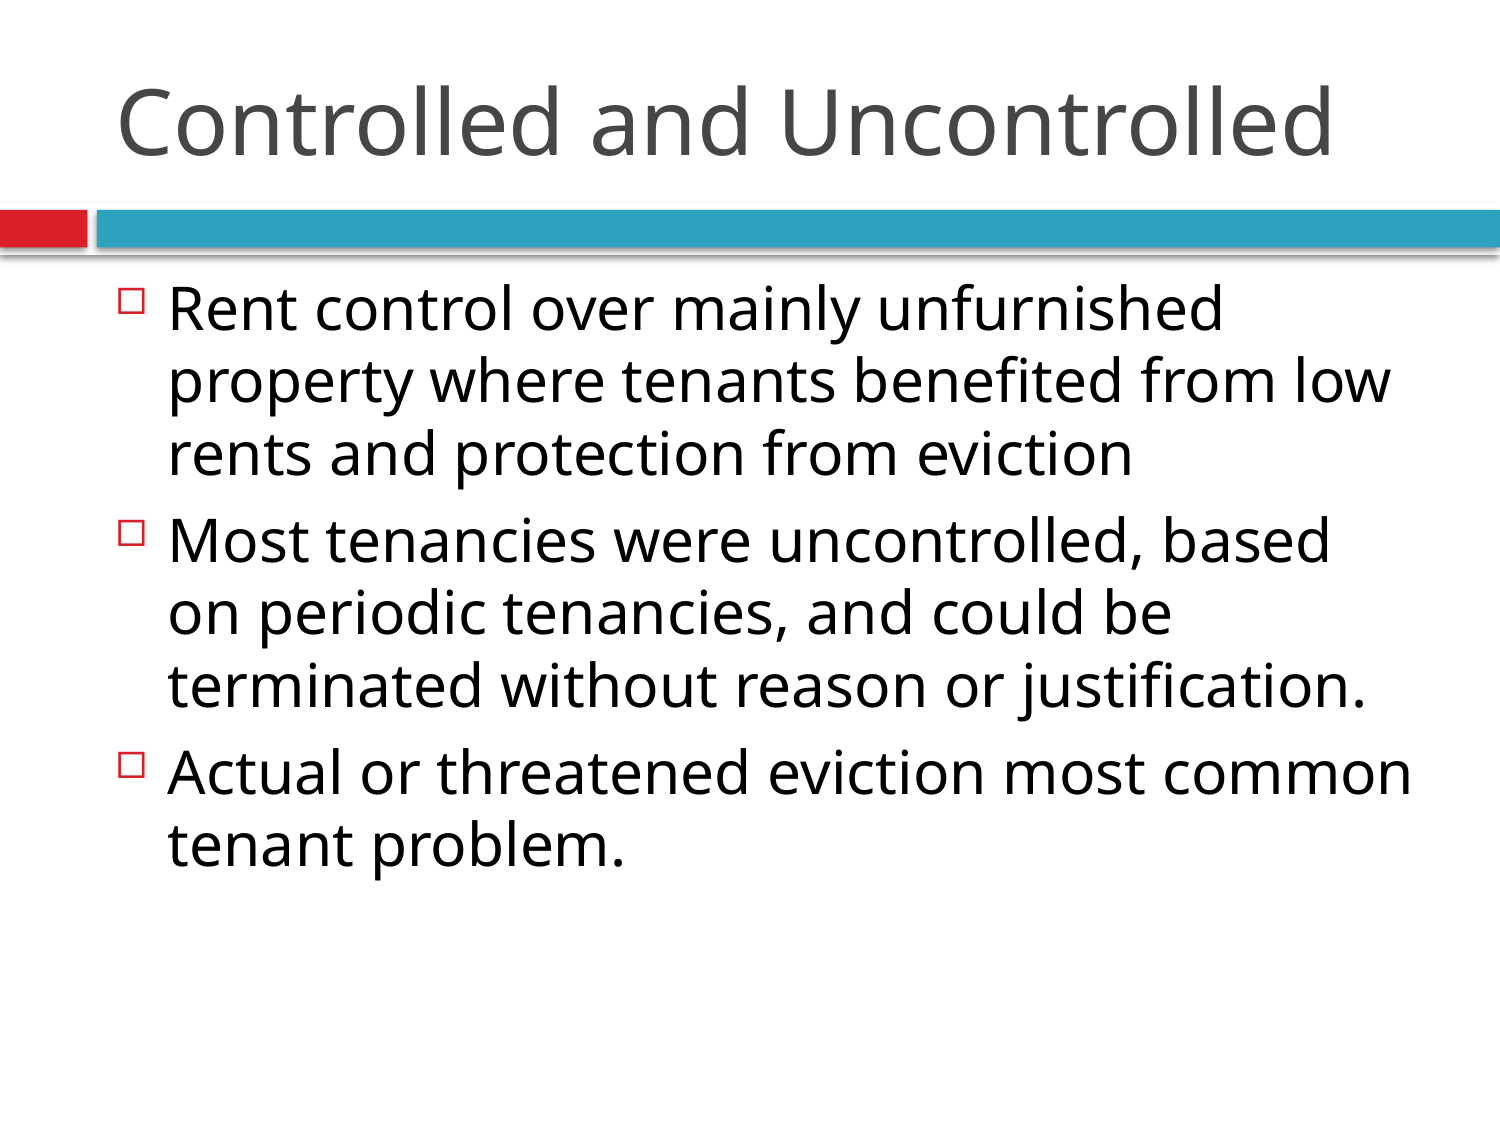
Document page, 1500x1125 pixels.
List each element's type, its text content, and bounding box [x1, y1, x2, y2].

list Rent control over mainly unfurnished property where tenants benefited from low rents and protection from eviction Most tenancies were uncontrolled, based on periodic tenancies, and could be terminated without reason or justification. Actual or threatened eviction most common tenant problem. [100, 262, 1439, 1001]
title Controlled and Uncontrolled [100, 37, 1439, 201]
